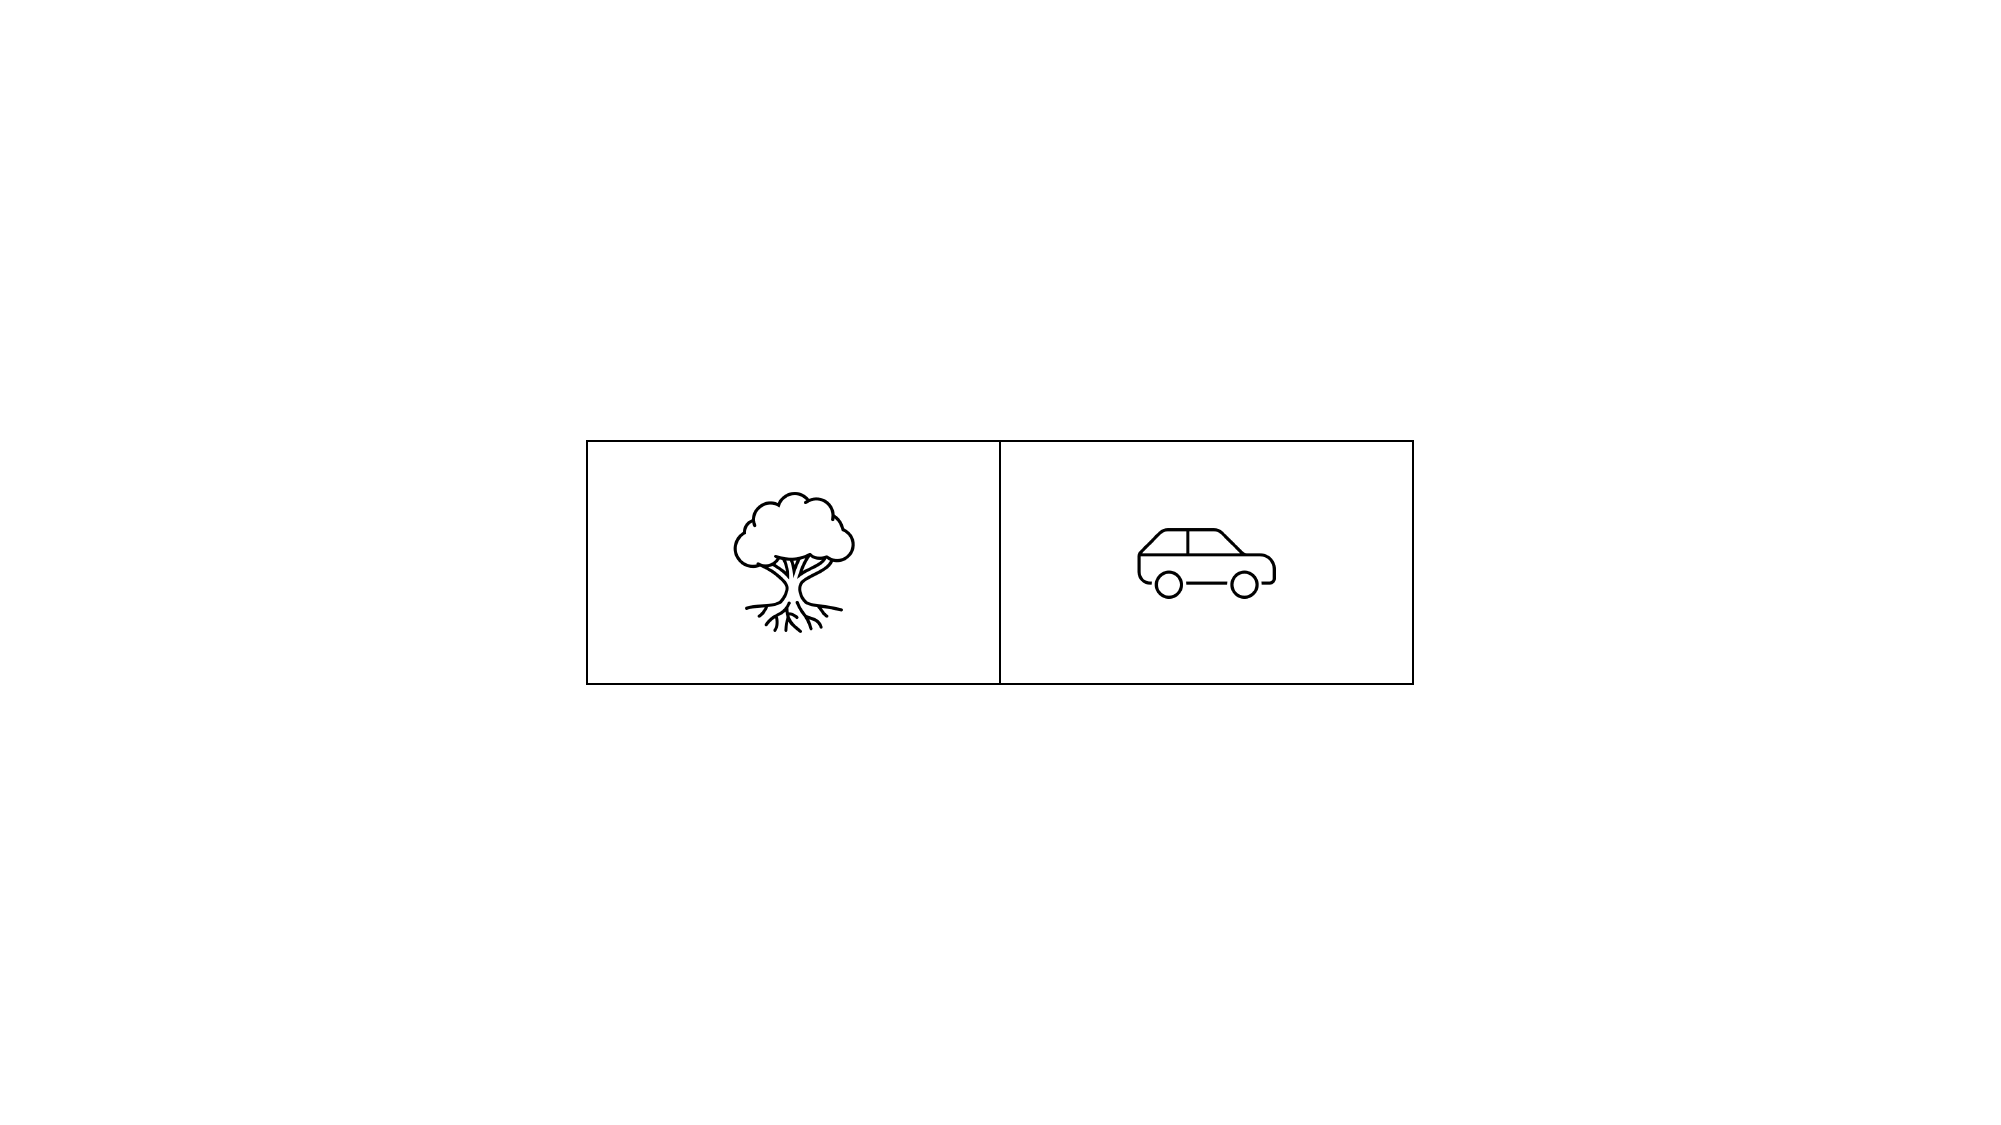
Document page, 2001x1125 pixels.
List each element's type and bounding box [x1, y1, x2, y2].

text_box [586, 440, 1413, 685]
